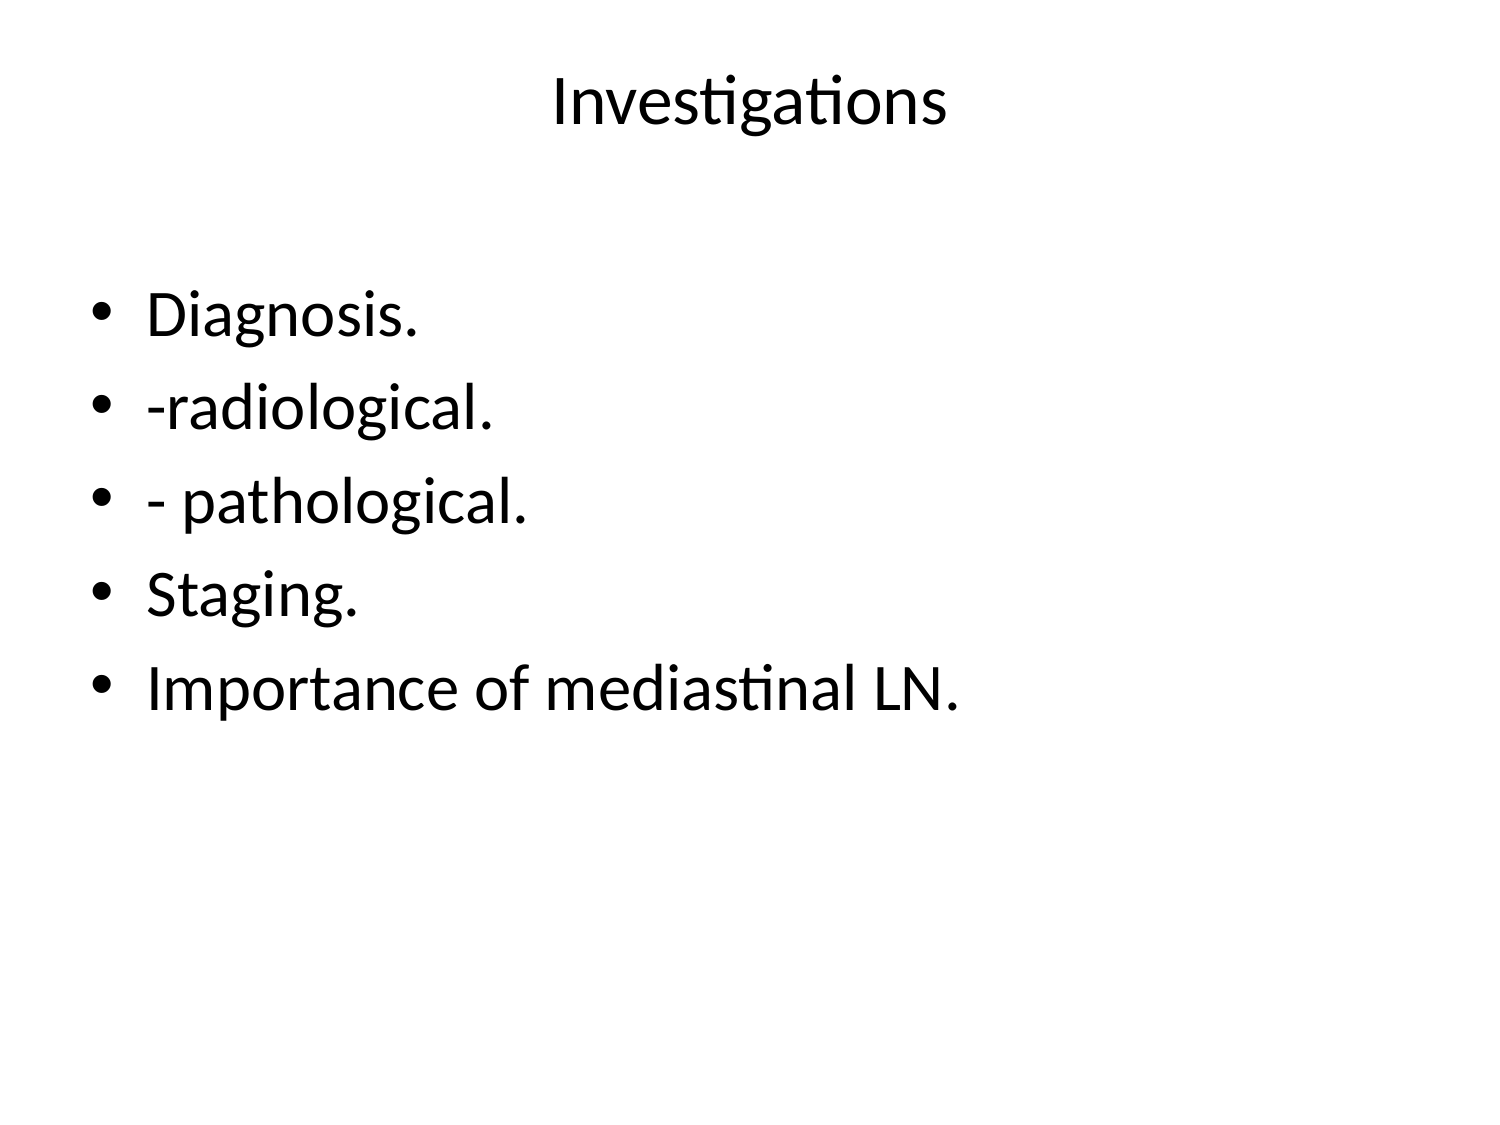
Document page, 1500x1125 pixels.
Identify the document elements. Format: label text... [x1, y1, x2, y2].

list Diagnosis. -radiological. - pathological. Staging. Importance of mediastinal LN. [75, 262, 1425, 1005]
title Investigations [75, 45, 1425, 233]
